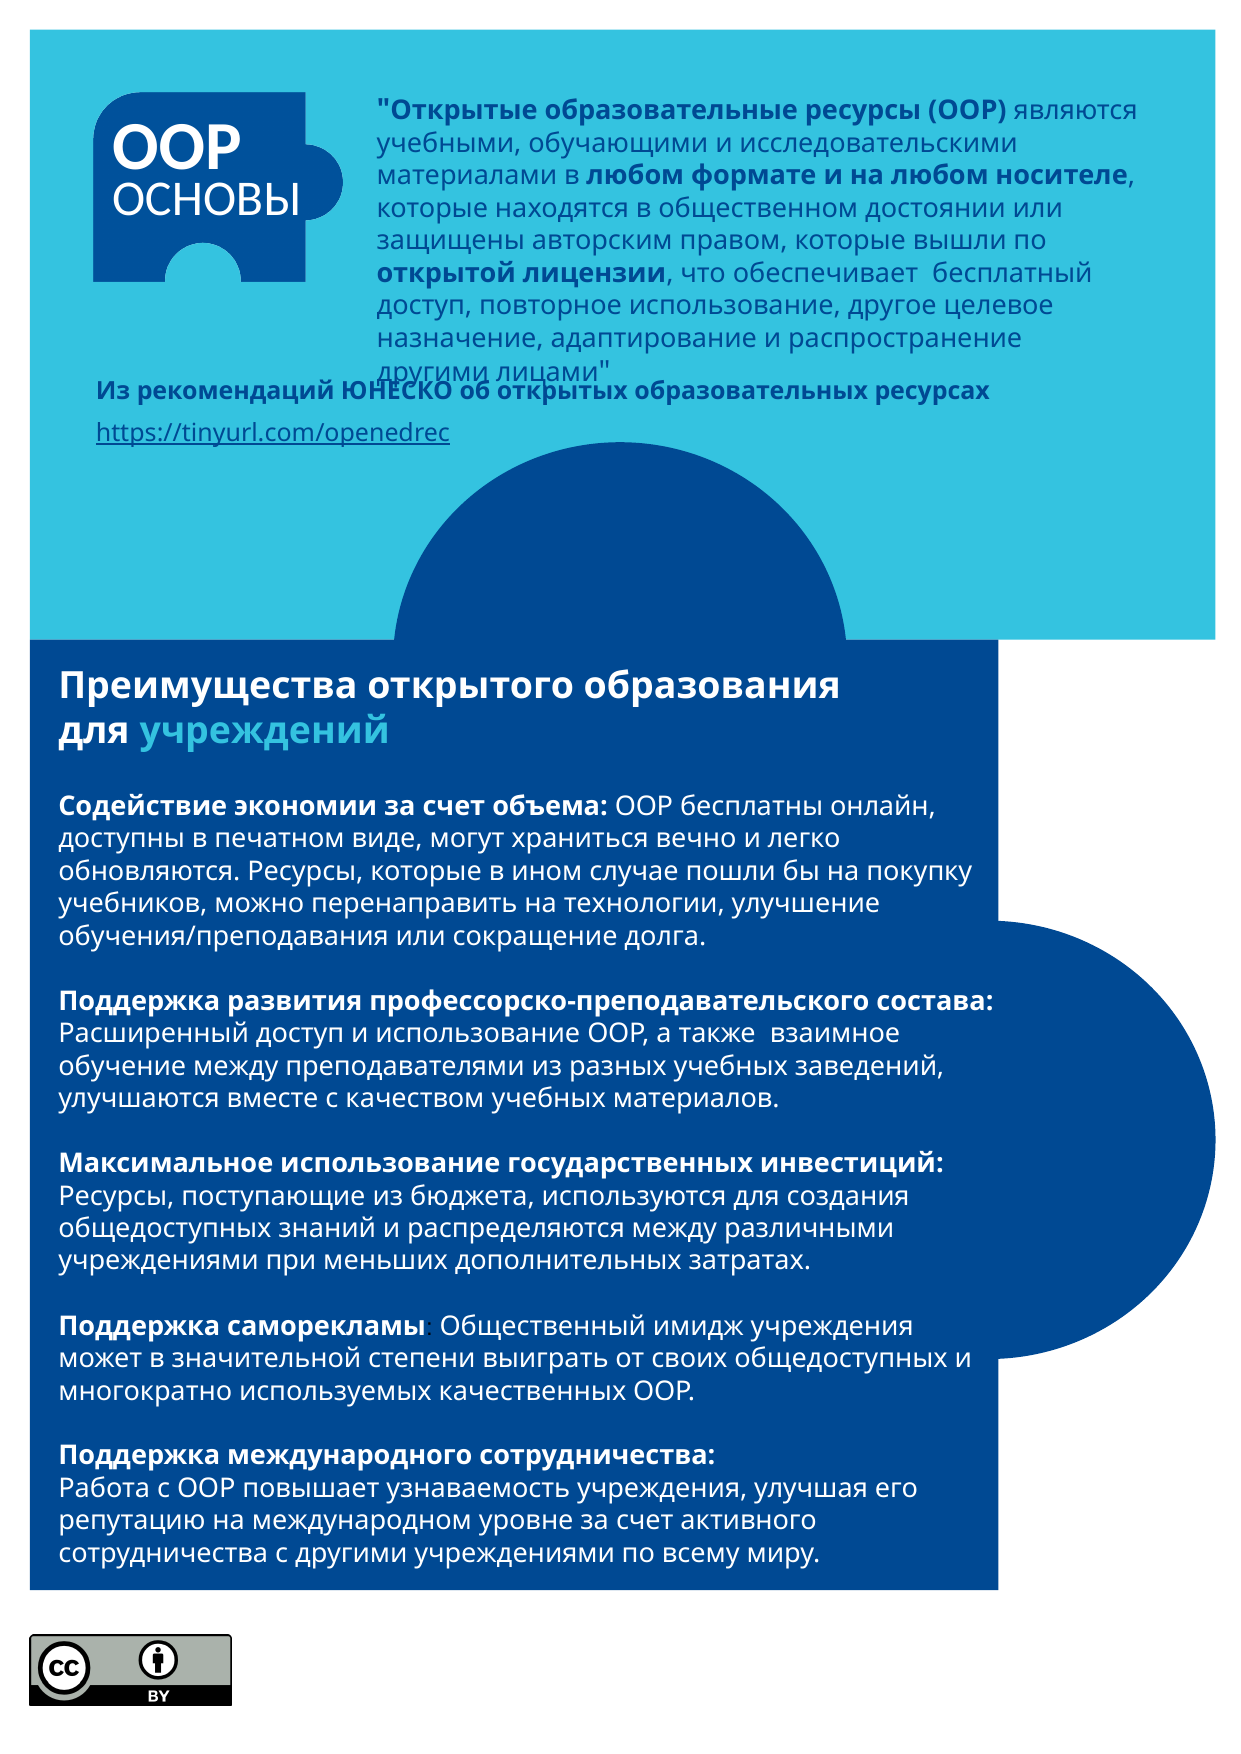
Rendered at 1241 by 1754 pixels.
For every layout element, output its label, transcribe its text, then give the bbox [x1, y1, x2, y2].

text_box [393, 460, 847, 645]
text_box Преимущества открытого образования для учреждений Содействие экономии за счет объема: ООР бесплатны онлайн, доступны в печатном виде, могут храниться вечно и легко обновляются. Ресурсы, которые в ином случае пошли бы на покупку учебников, можно перенаправить на технологии, улучшение обучения/преподавания или сокращение долга. Поддержка развития профессорско-преподавательского состава: Расширенный доступ и использование ООР, а также взаимное обучение между преподавателями из разных учебных заведений, улучшаются вместе с качеством учебных материалов. Максимальное использование государственных инвестиций: Ресурсы, поступающие из бюджета, используются для создания общедоступных знаний и распределяются между различными учреждениями при меньших дополнительных затратах. Поддержка саморекламы: Общественный имидж учреждения может в значительной степени выиграть от своих общедоступных и многократно используемых качественных ООР. Поддержка международного сотрудничества: Работа с ООР повышает узнаваемость учреждения, улучшая его репутацию на международном уровне за счет активного сотрудничества с другими учреждениями по всему миру. [43, 645, 1012, 1583]
text_box [29, 639, 999, 1591]
text_box [29, 29, 1216, 639]
text_box "Открытые образовательные ресурсы (OOР) являются учебными, обучающими и исследовательскими материалами в любом формате и на любом носителе, которые находятся в общественном достоянии или защищены авторским правом, которые вышли по открытой лицензии, что обеспечивает бесплатный доступ, повторное использование, другое целевое назначение, адаптирование и распространение другими лицами" [361, 75, 1156, 372]
text_box [1012, 921, 1216, 1358]
text_box Из рекомендаций ЮНЕСКО об открытых образовательных ресурсах https://tinyurl.com/openedrec [80, 372, 1241, 460]
picture [93, 92, 343, 282]
picture [29, 1634, 233, 1706]
text_box [713, 460, 1216, 640]
